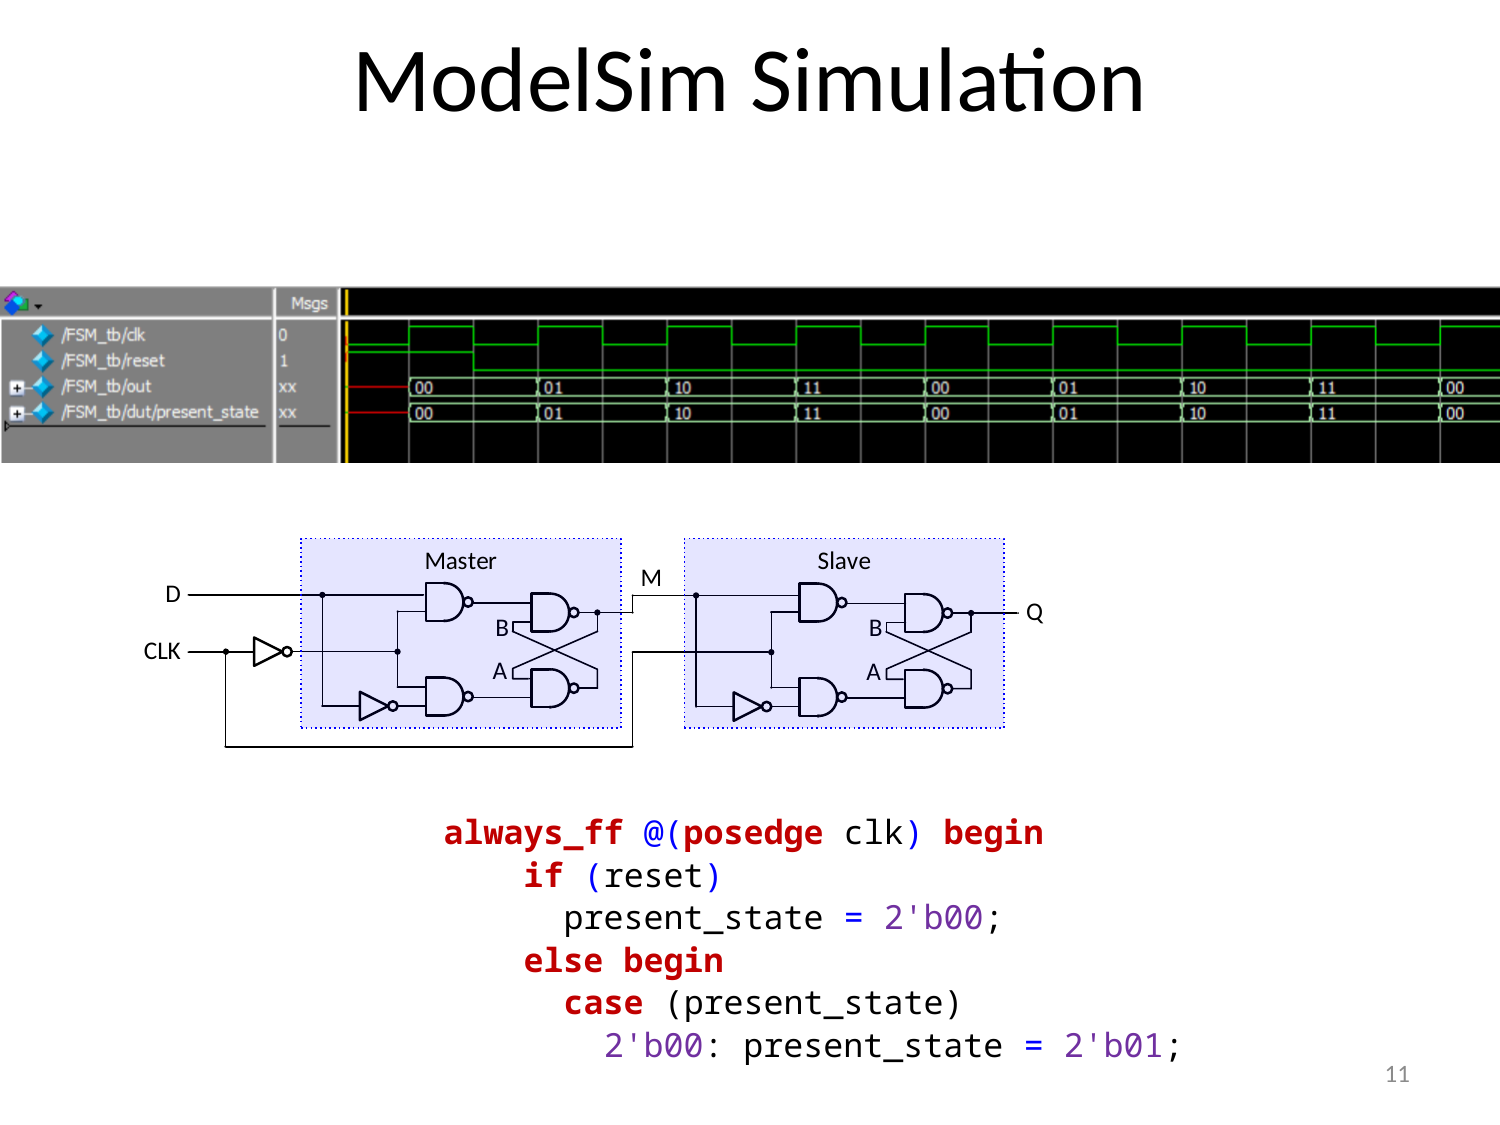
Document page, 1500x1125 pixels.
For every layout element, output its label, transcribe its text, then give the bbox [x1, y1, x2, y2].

picture [0, 286, 1500, 464]
title ModelSim Simulation [75, 0, 1425, 150]
text_box always_ff @(posedge clk) begin if (reset) present_state = 2'b00; else begin case (present_state) 2'b00: present_state = 2'b01; [408, 808, 1500, 1125]
picture [128, 535, 1058, 749]
